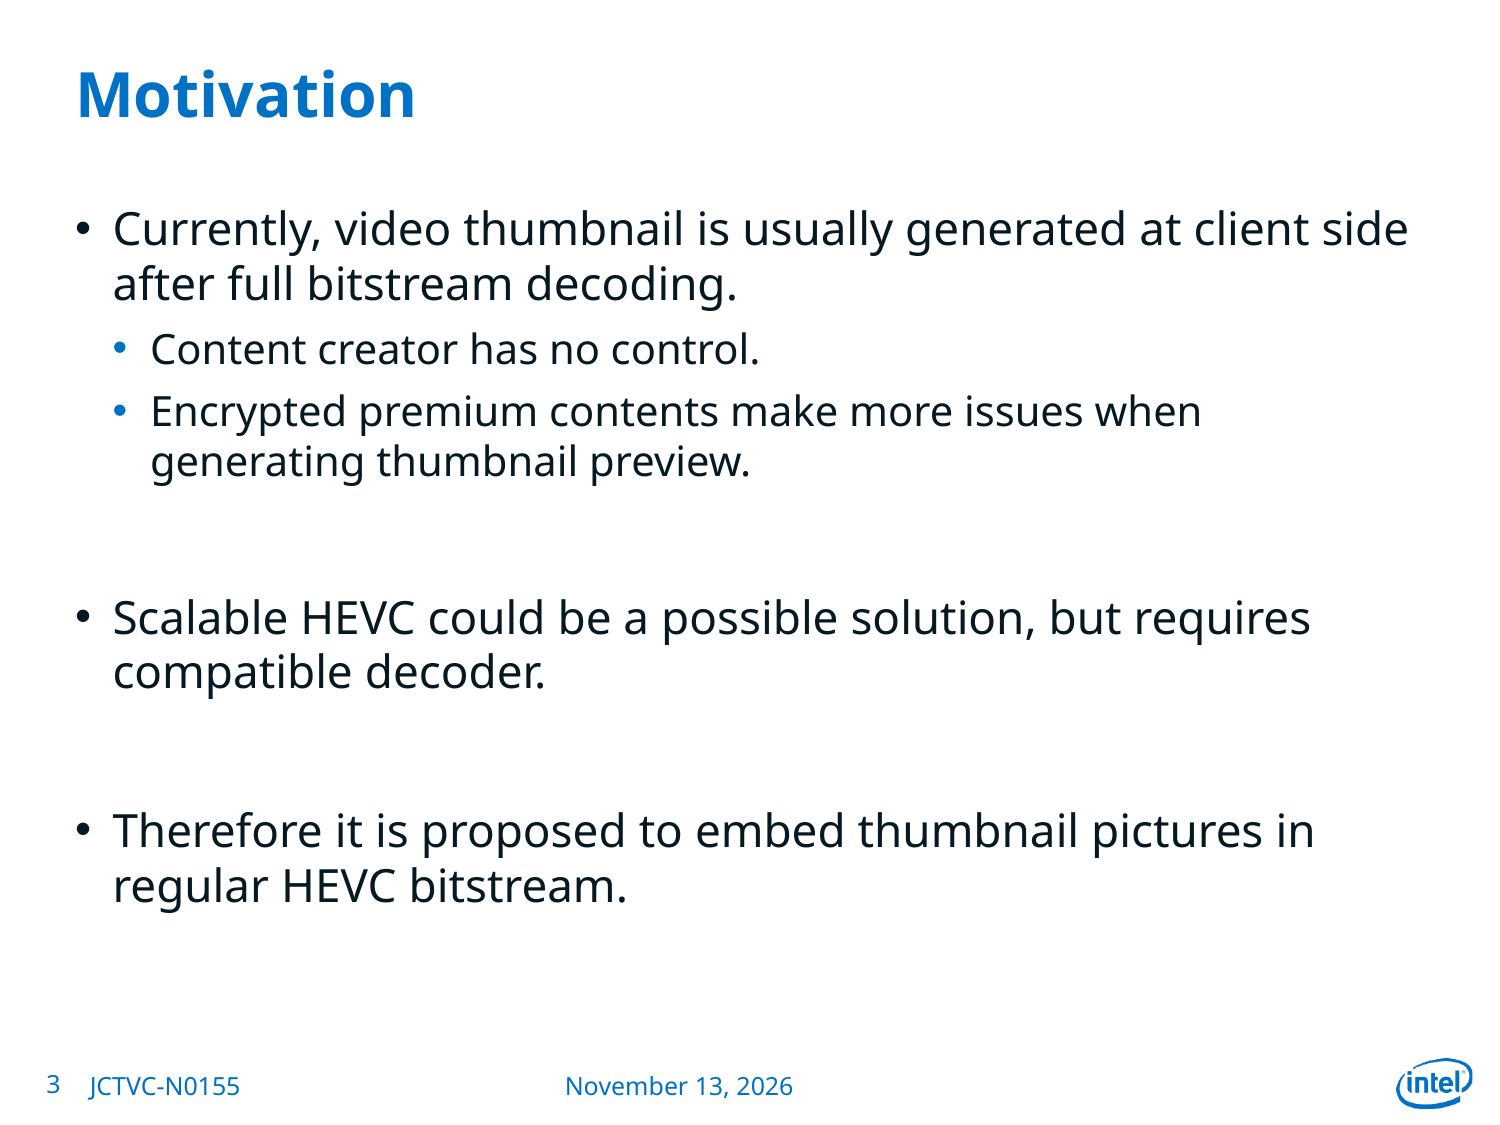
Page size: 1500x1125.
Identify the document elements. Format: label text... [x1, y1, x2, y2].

slide_number 3 [0, 1062, 75, 1109]
list Currently, video thumbnail is usually generated at client side after full bitstream decoding. Content creator has no control. Encrypted premium contents make more issues when generating thumbnail preview. Scalable HEVC could be a possible solution, but requires compatible decoder. Therefore it is proposed to embed thumbnail pictures in regular HEVC bitstream. [75, 200, 1425, 975]
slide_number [549, 1062, 844, 1109]
footer JCTVC-N0155 [75, 1062, 549, 1109]
picture [1396, 1058, 1473, 1109]
title Motivation [75, 67, 1425, 175]
